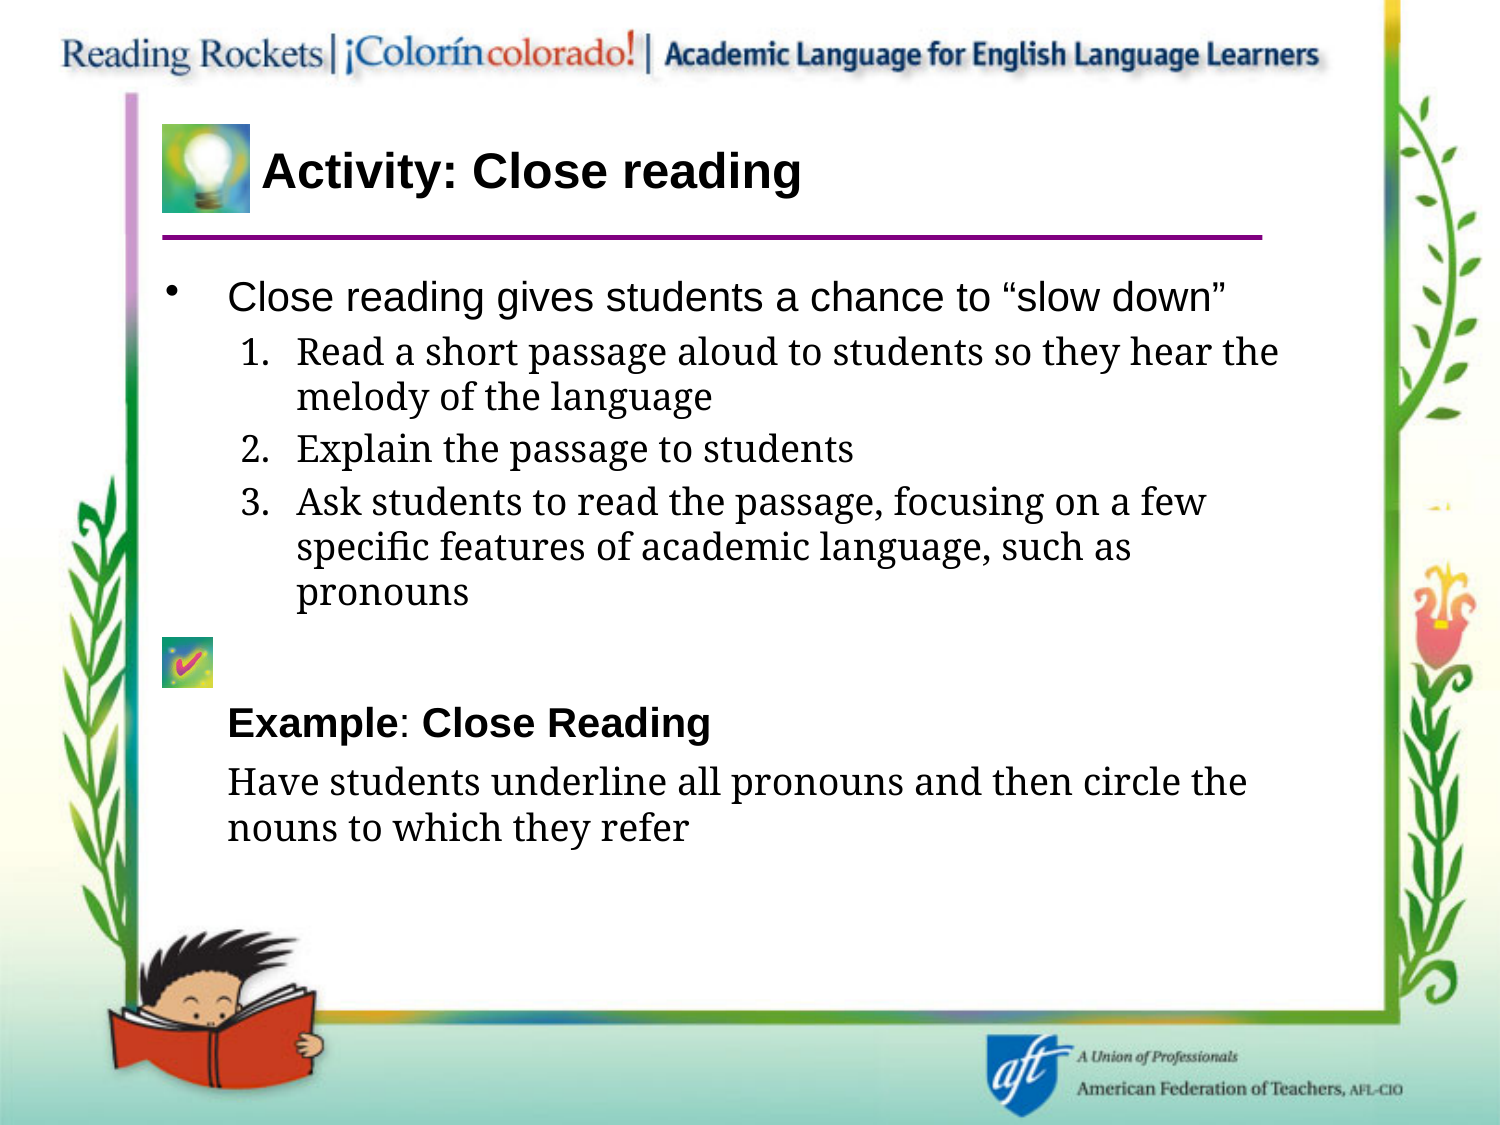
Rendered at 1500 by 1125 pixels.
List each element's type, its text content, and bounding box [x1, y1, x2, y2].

picture [0, 0, 1500, 1125]
title Activity: Close reading [245, 74, 1219, 262]
list Close reading gives students a chance to “slow down” Read a short passage aloud to students so they hear the melody of the language Explain the passage to students Ask students to read the passage, focusing on a few specific features of academic language, such as pronouns Example: Close Reading Have students underline all pronouns and then circle the nouns to which they refer [149, 262, 1328, 1006]
